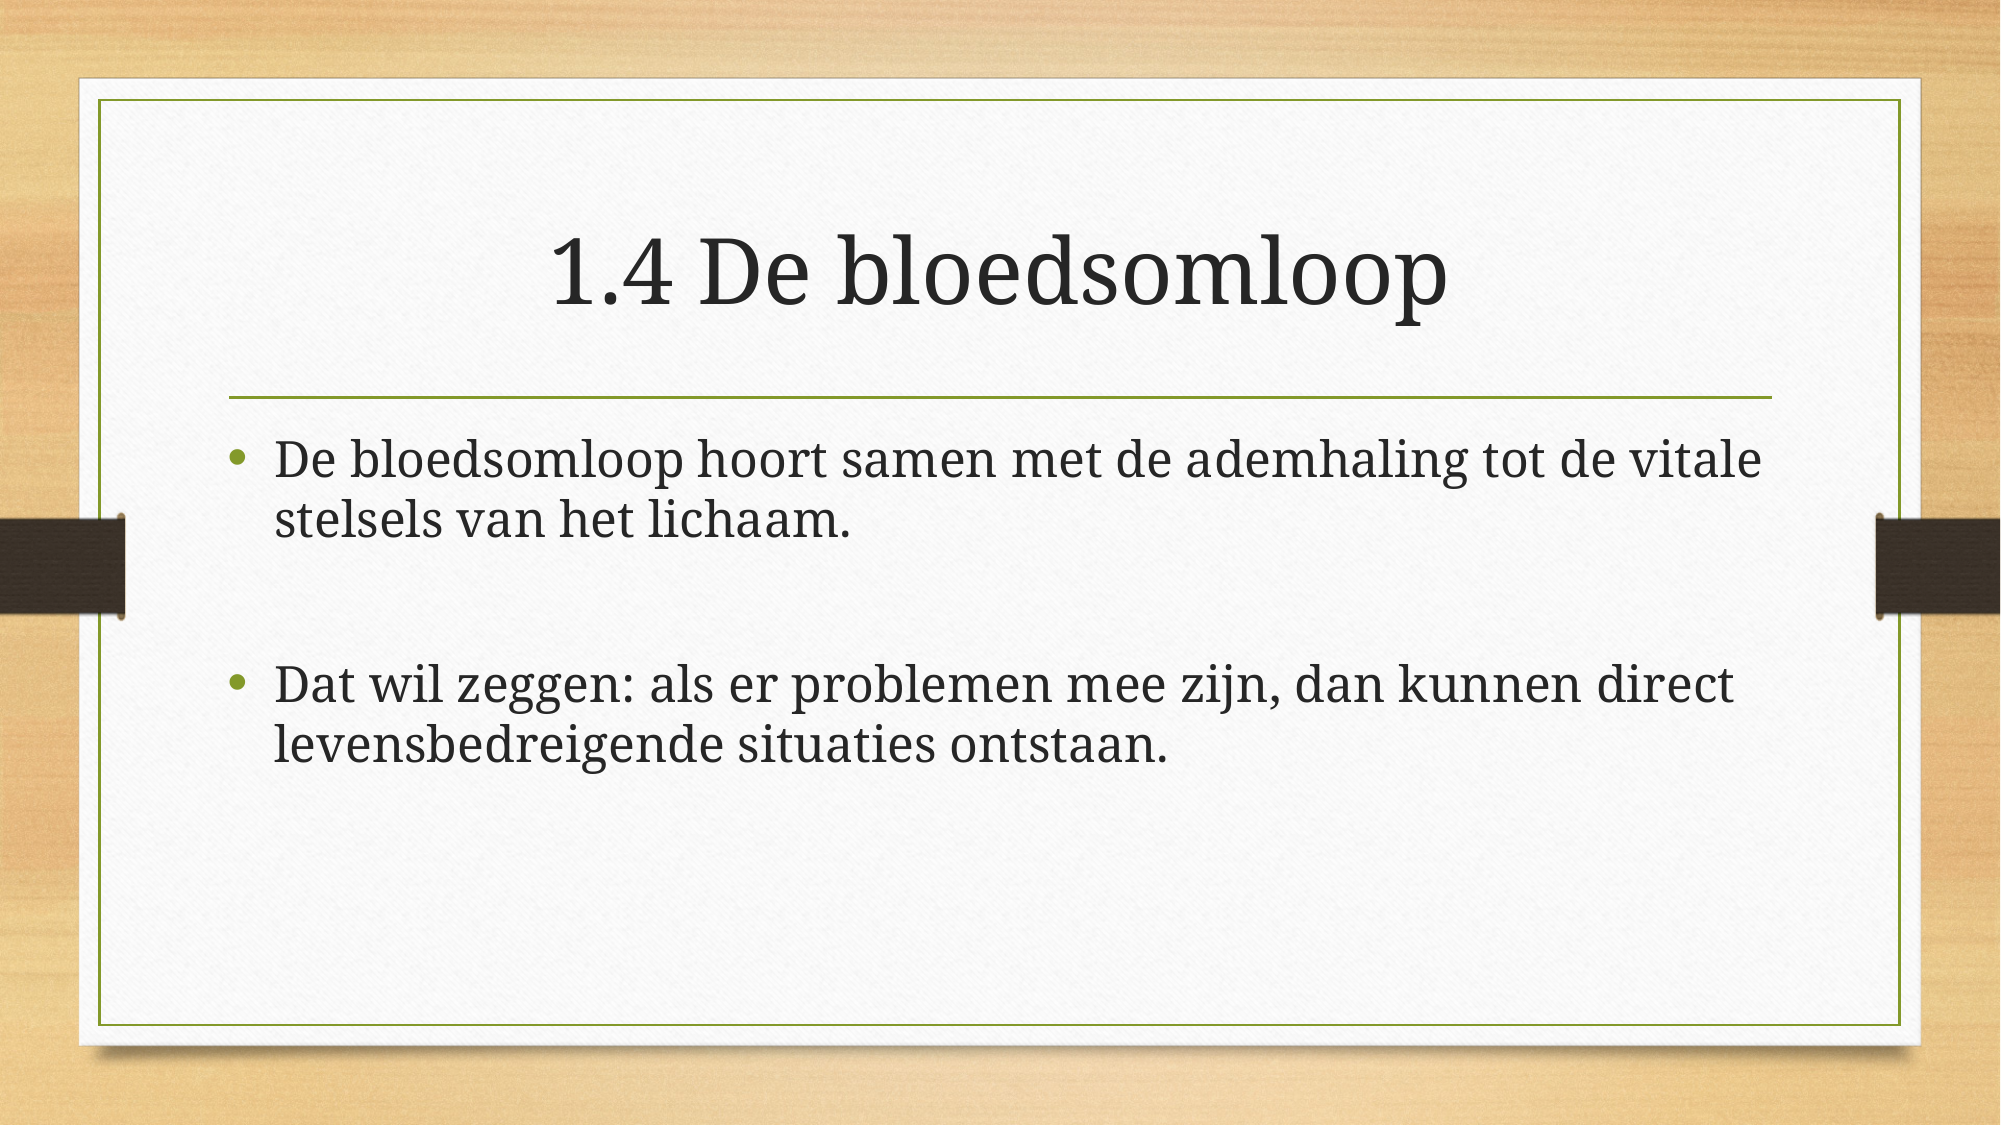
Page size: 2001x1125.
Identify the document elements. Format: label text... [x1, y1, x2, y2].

list De bloedsomloop hoort samen met de ademhaling tot de vitale stelsels van het lichaam. Dat wil zeggen: als er problemen mee zijn, dan kunnen direct levensbedreigende situaties ontstaan. [212, 419, 1788, 964]
title 1.4 De bloedsomloop [212, 161, 1788, 375]
picture [0, 0, 2001, 1125]
